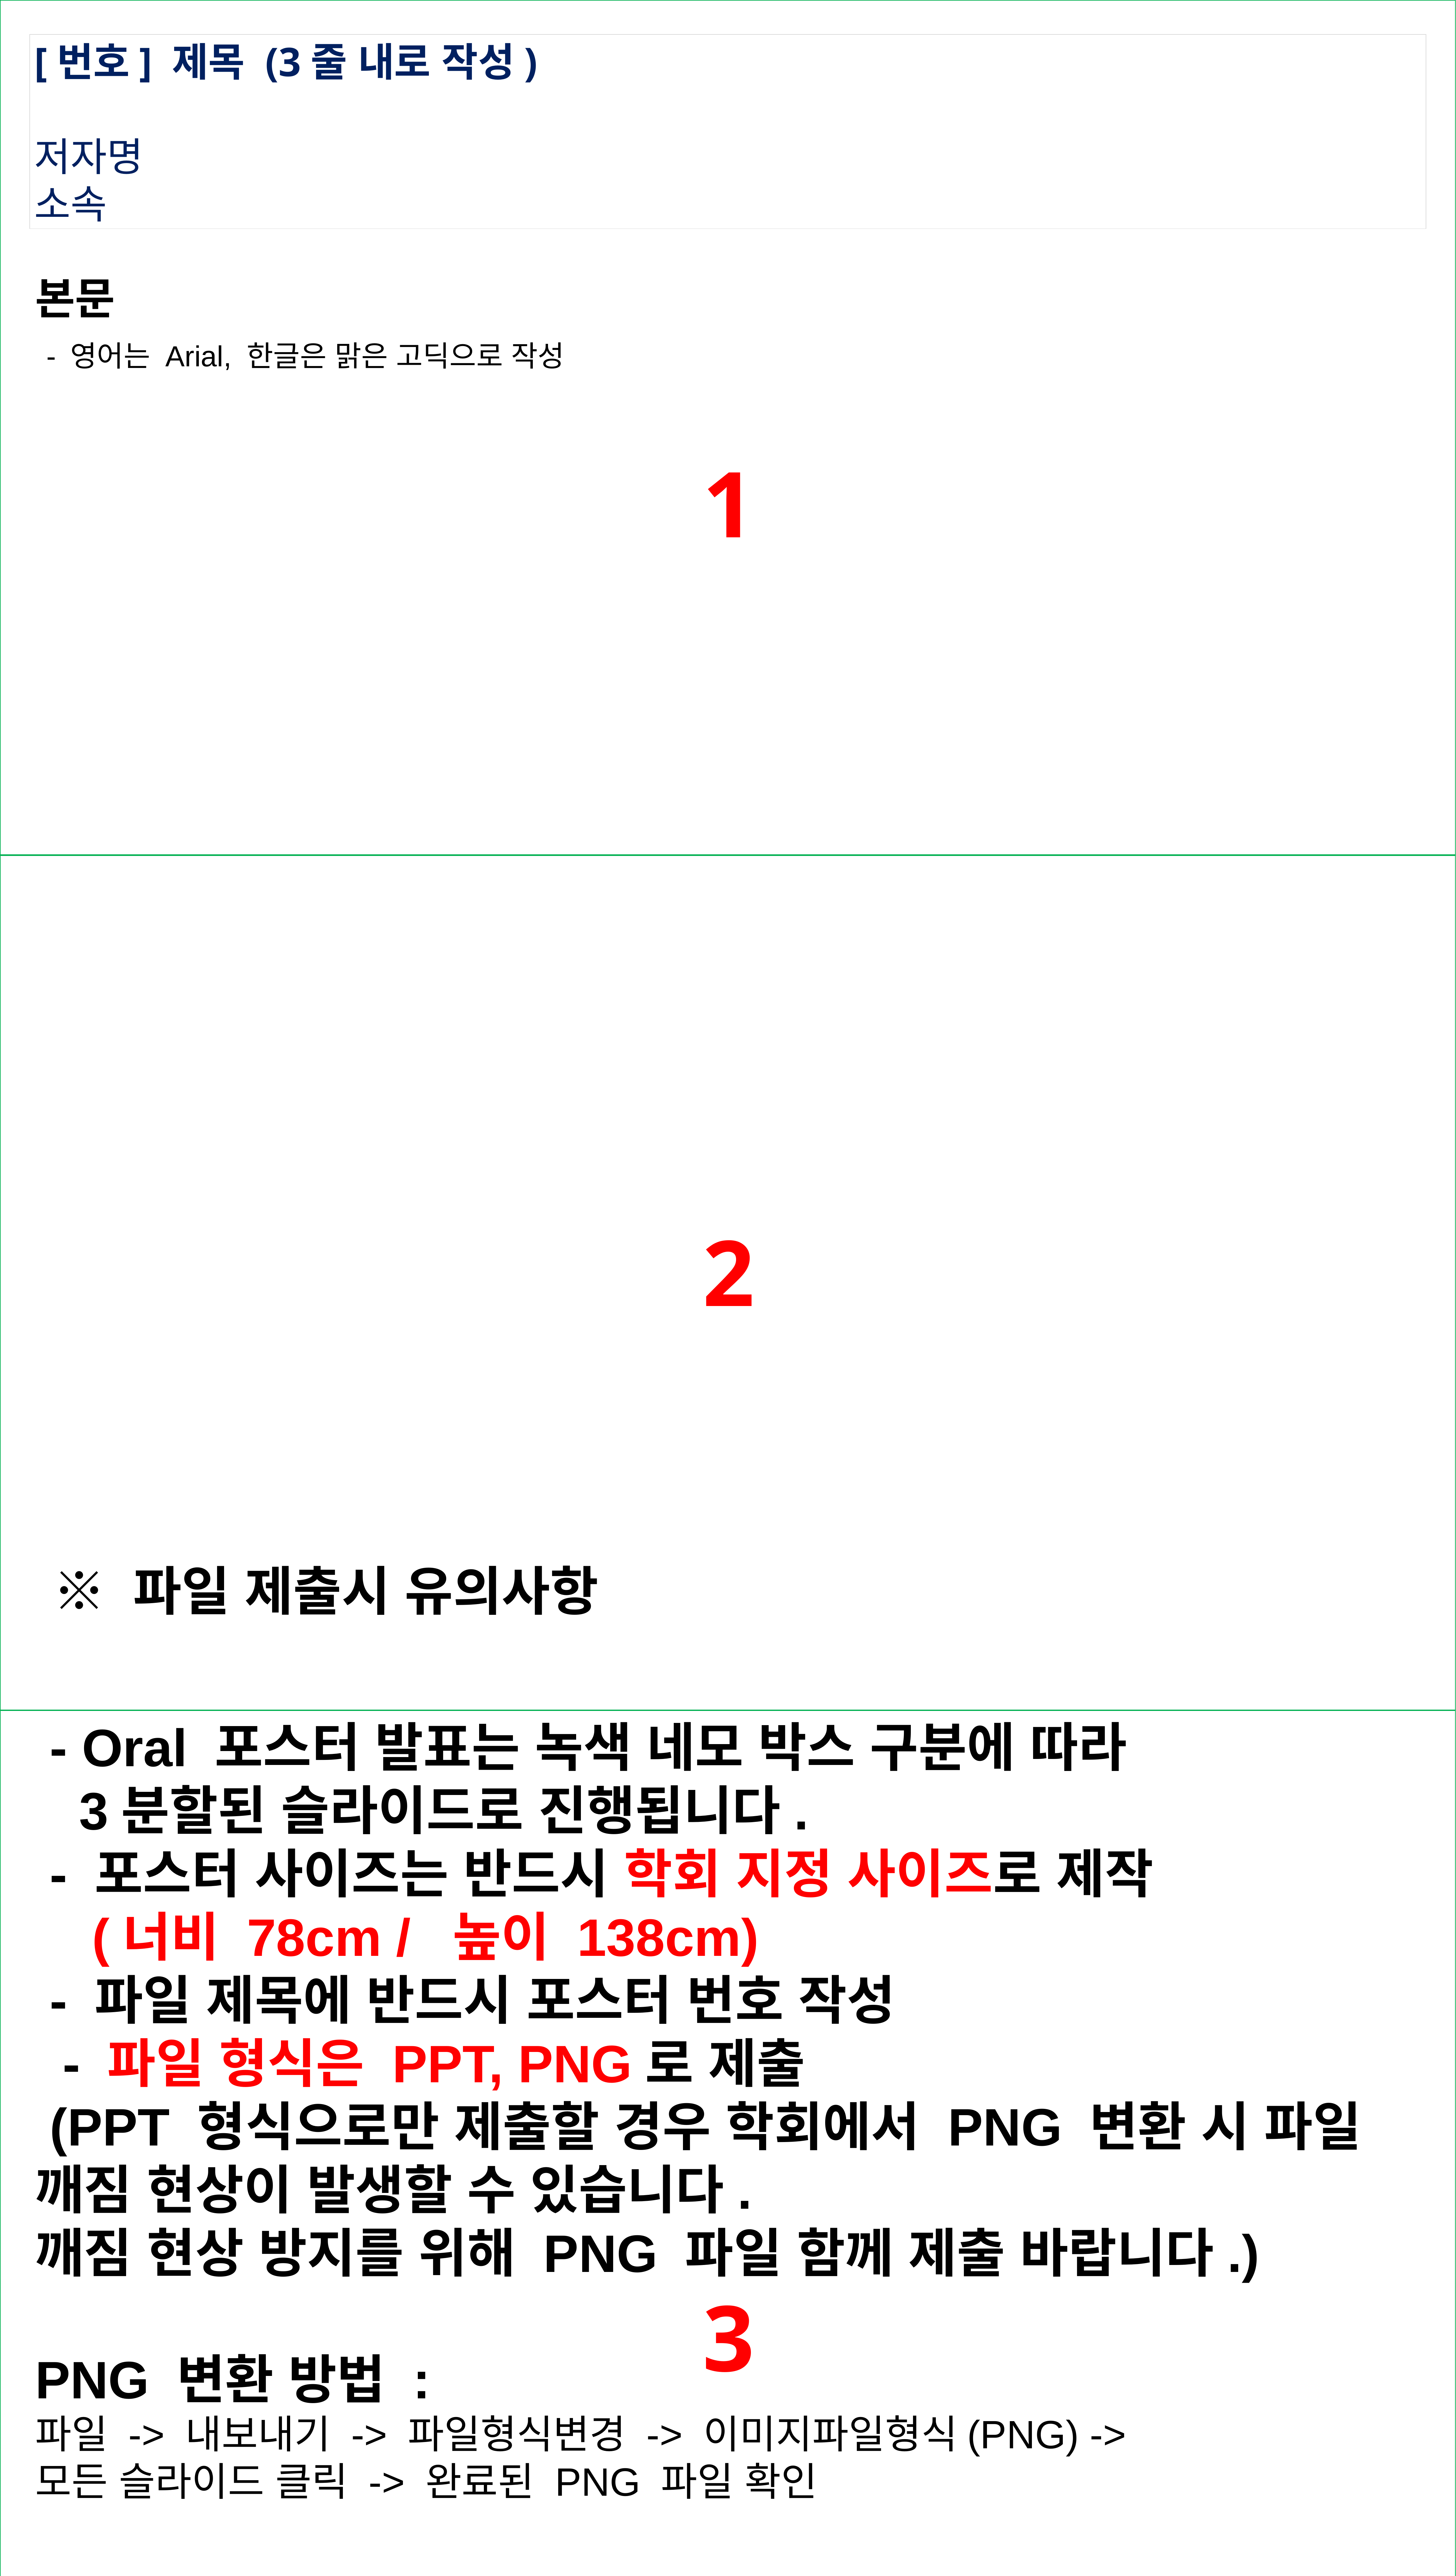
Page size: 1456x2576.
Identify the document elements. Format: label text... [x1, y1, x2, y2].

text_box 3 [698, 2278, 866, 2392]
text_box 2 [698, 1213, 866, 1327]
text_box [0, 1710, 1456, 2576]
text_box 1 [698, 444, 866, 558]
text_box [0, 0, 1456, 854]
text_box [0, 854, 1456, 1710]
